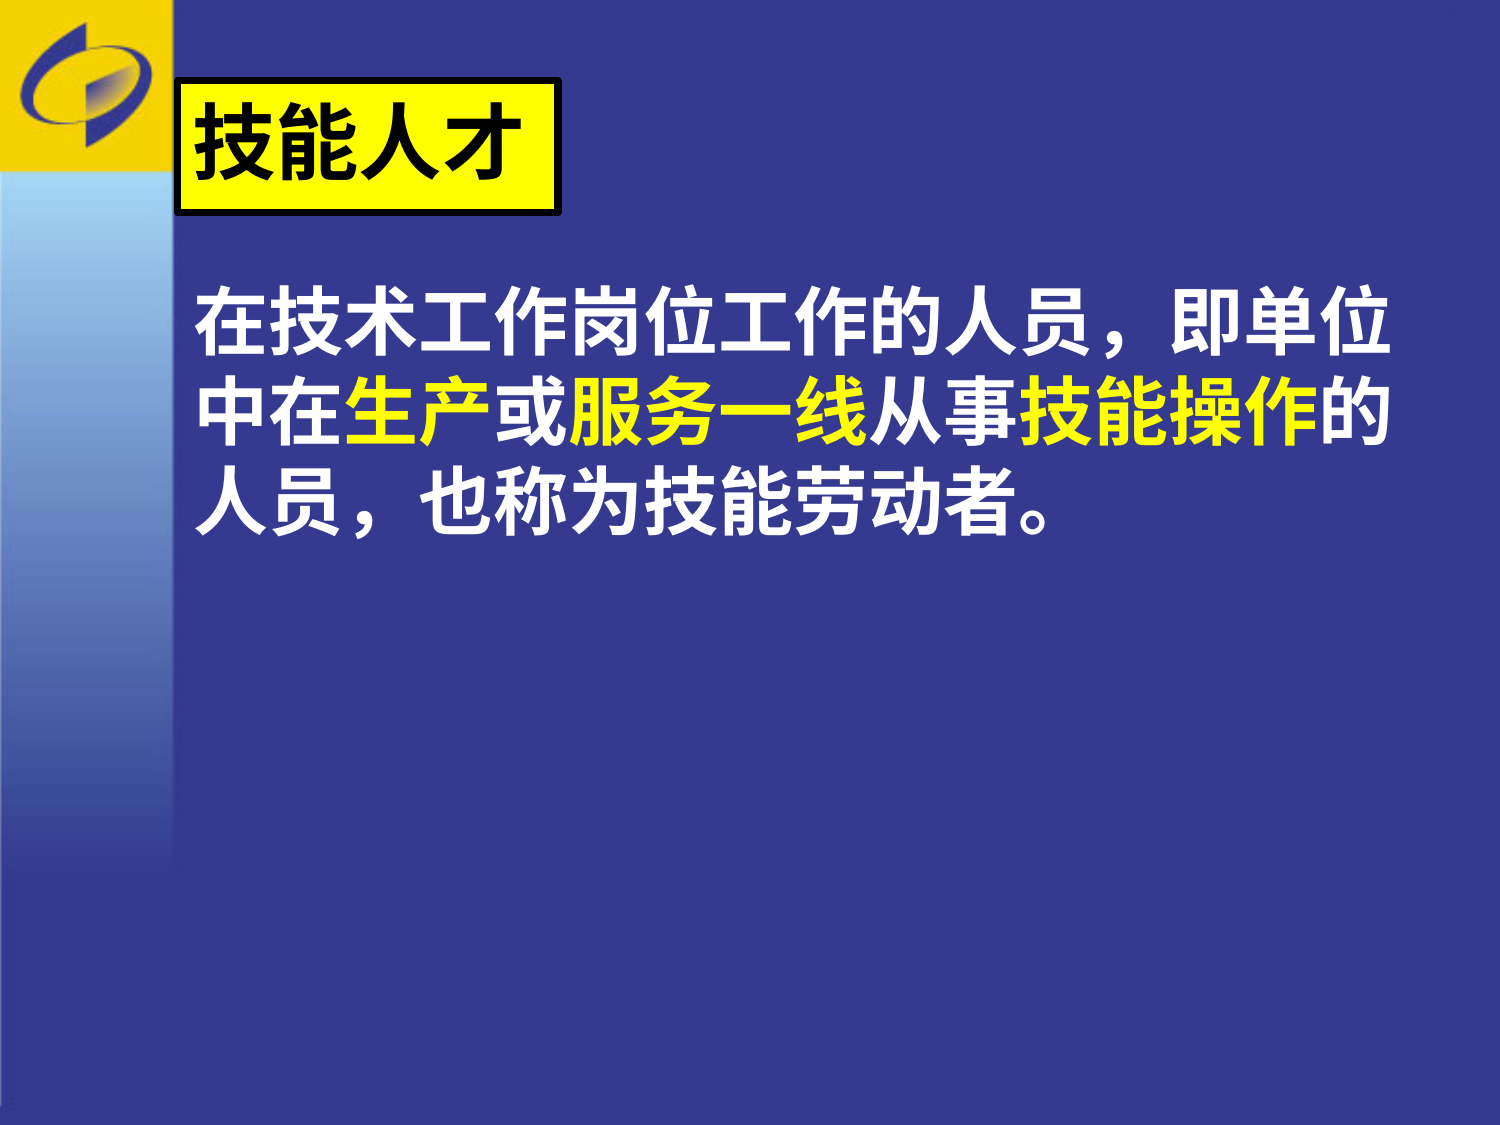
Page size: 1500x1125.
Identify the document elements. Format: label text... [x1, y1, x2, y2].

text_box 技能人才 [177, 80, 558, 213]
text_box 在技术工作岗位工作的人员，即单位中在生产或服务一线从事技能操作的人员，也称为技能劳动者。 [178, 267, 1438, 552]
picture [0, 0, 1500, 1125]
